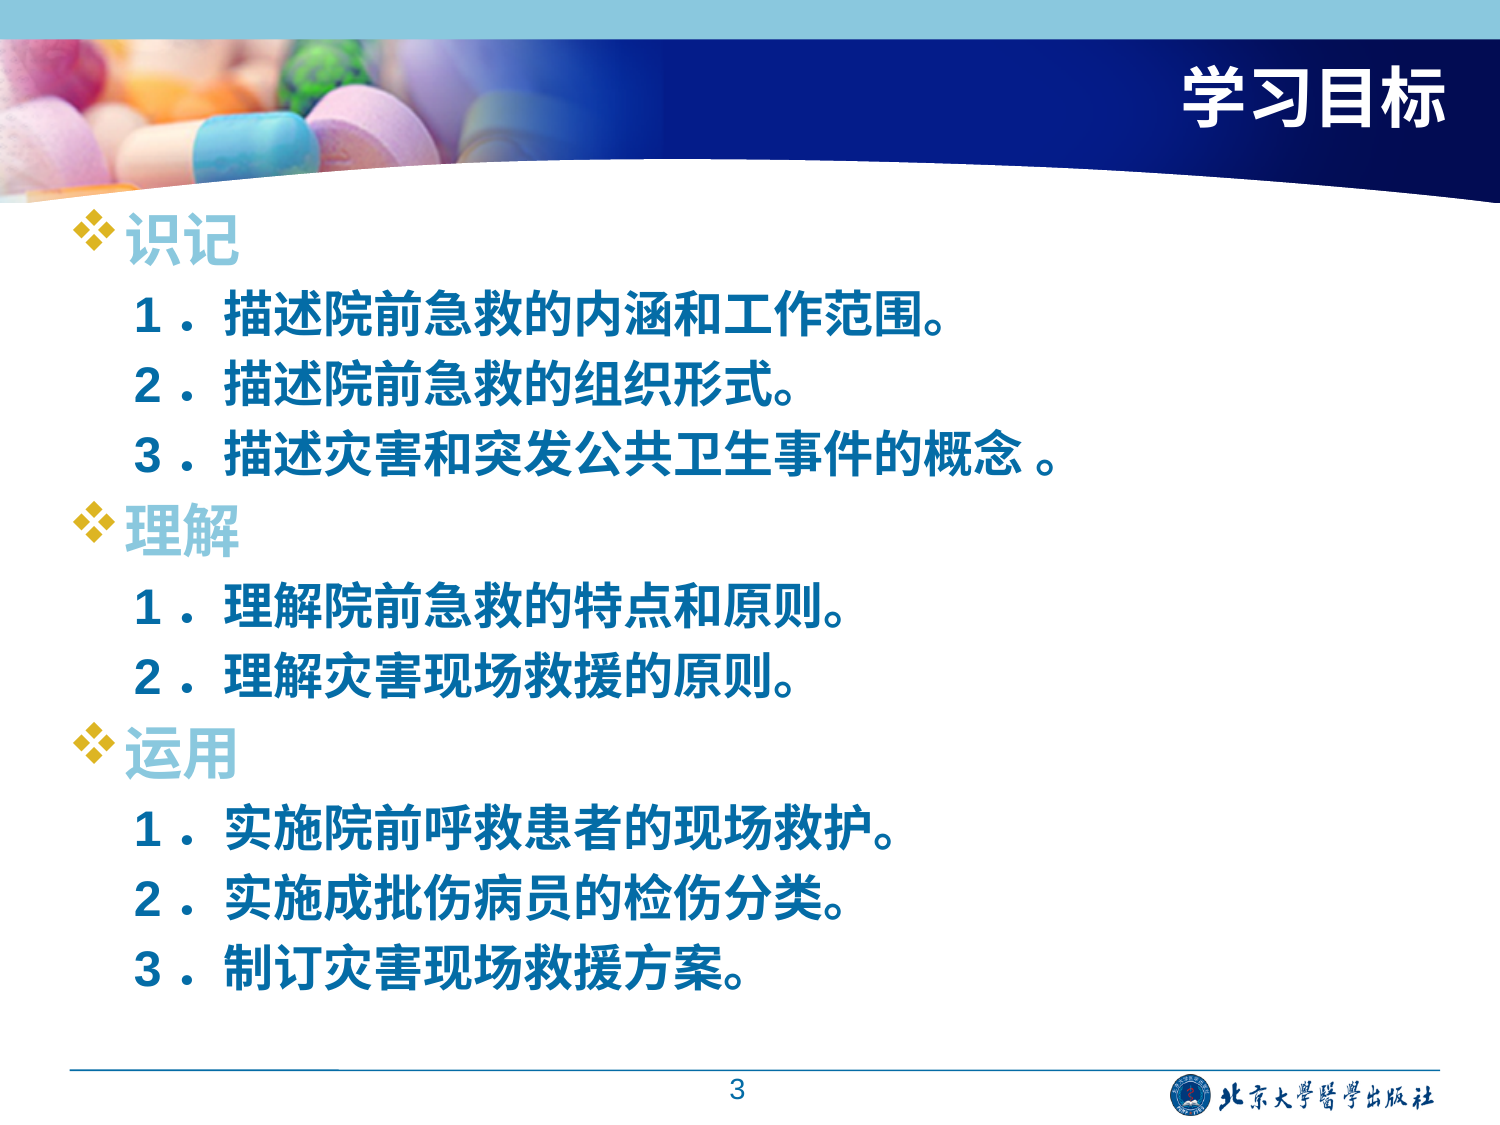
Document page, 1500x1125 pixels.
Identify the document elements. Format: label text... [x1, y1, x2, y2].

list 识记 1．描述院前急救的内涵和工作范围。 2．描述院前急救的组织形式。 3．描述灾害和突发公共卫生事件的概念 。 理解 1．理解院前急救的特点和原则。 2．理解灾害现场救援的原则。 运用 1．实施院前呼救患者的现场救护。 2．实施成批伤病员的检伤分类。 3．制订灾害现场救援方案。 [53, 113, 1466, 914]
picture [0, 40, 1500, 203]
title 学习目标 [137, 50, 1463, 113]
slide_number 3 [562, 1062, 913, 1114]
picture [1170, 1074, 1436, 1118]
